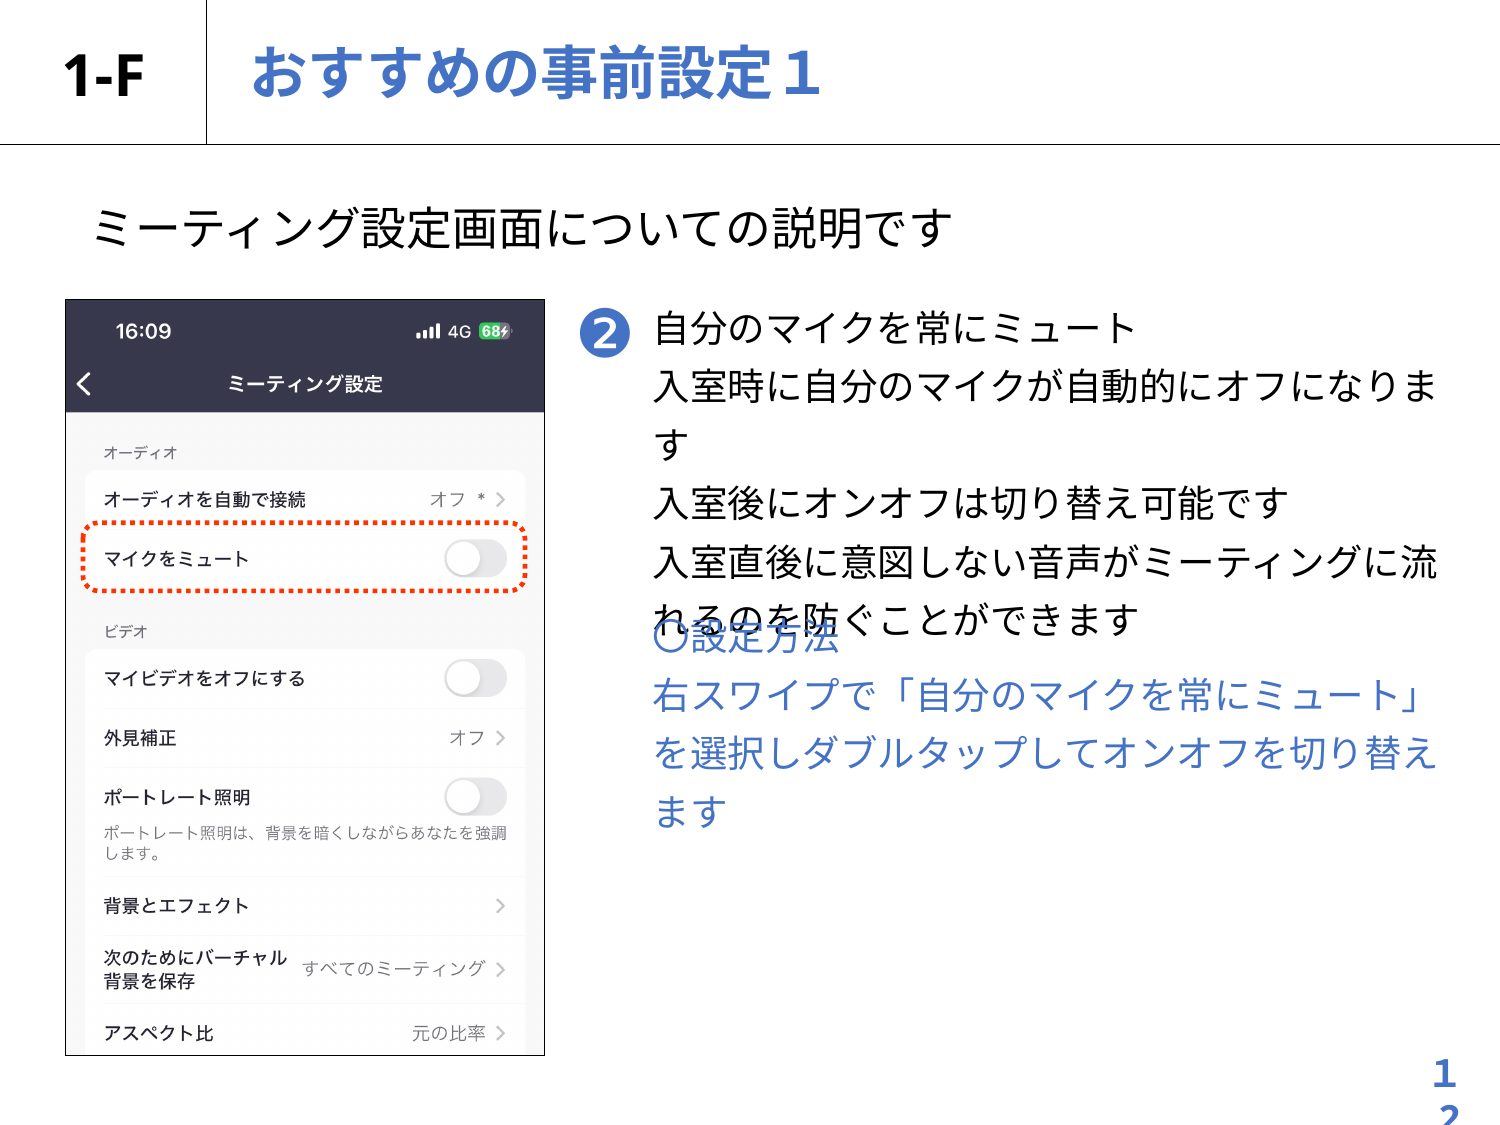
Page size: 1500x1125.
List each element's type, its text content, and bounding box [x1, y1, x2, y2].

text_box 自分のマイクを常にミュート 入室時に自分のマイクが自動的にオフになります 入室後にオンオフは切り替え可能です 入室直後に意図しない音声がミーティングに流れるのを防ぐことができます [637, 283, 1475, 592]
text_box ❷ [561, 283, 637, 379]
picture [65, 299, 545, 1056]
text_box ミーティング設定画面についての説明です [74, 175, 1371, 271]
title 1-F [0, 0, 207, 147]
text_box １2 [1402, 1065, 1497, 1125]
text_box おすすめの事前設定１ [230, 24, 1459, 119]
text_box 〇設定方法 右スワイプで「自分のマイクを常にミュート」を選択しダブルタップしてオンオフを切り替えます [637, 592, 1475, 841]
